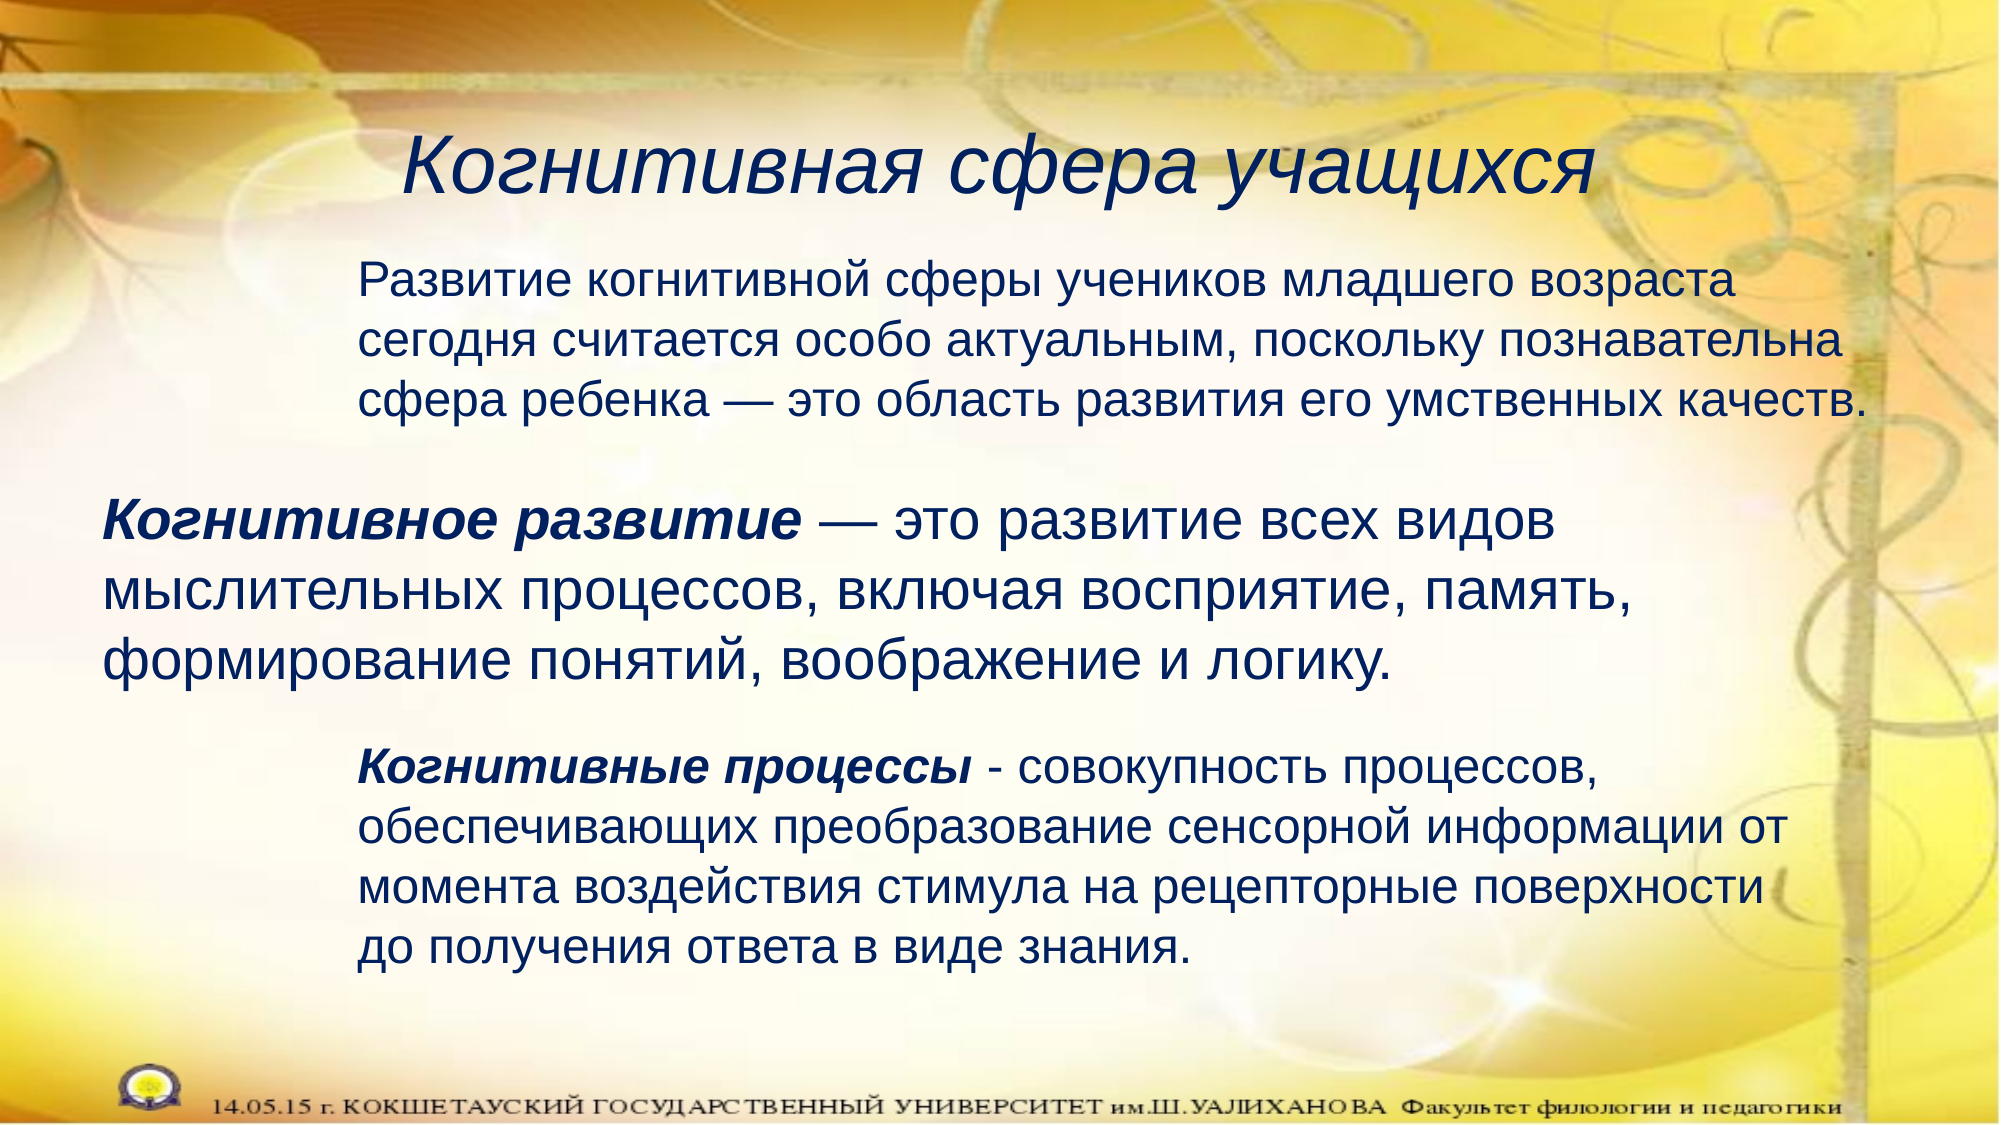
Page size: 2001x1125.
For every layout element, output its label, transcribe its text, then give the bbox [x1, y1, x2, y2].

text_box Развитие когнитивной сферы учеников младшего возраста сегодня считается особо актуальным, поскольку познавательна сфера ребенка — это область развития его умственных качеств. [342, 238, 1913, 434]
title Когнитивная сфера учащихся [137, 59, 1863, 278]
picture [0, 0, 2001, 1125]
text_box Когнитивные процессы - совокупность процессов, обеспечивающих преобразование сенсорной информации от момента воздействия стимула на рецепторные поверхности до получения ответа в виде знания. [342, 725, 1811, 981]
text_box Когнитивное развитие — это развитие всех видов мыслительных процессов, включая восприятие, память, формирование понятий, воображение и логику. [87, 474, 1913, 699]
